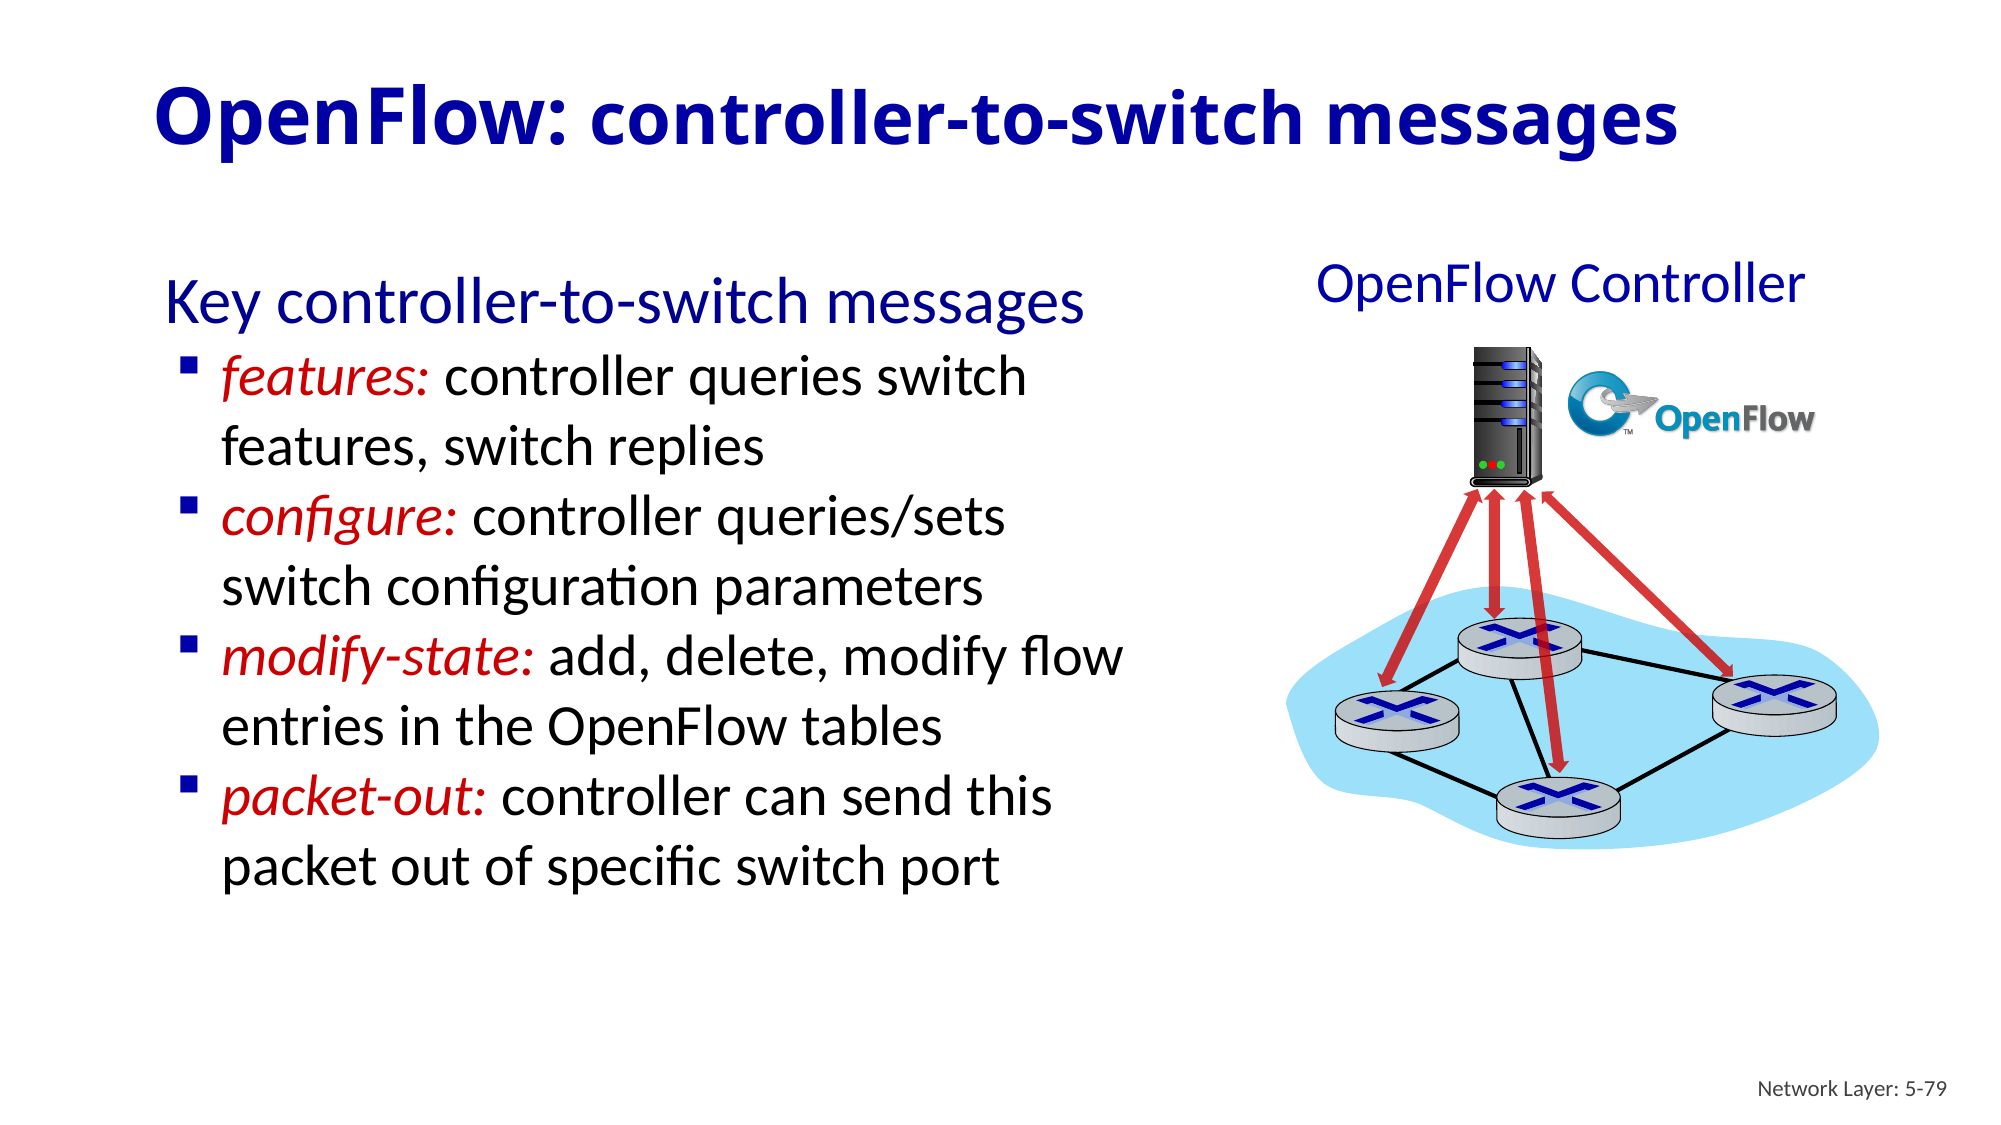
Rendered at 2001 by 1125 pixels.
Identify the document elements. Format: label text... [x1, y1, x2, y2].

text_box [1285, 237, 1880, 850]
slide_number Network Layer: 5-79 [1512, 1056, 1963, 1117]
text_box Key controller-to-switch messages features: controller queries switch features, switch replies configure: controller queries/sets switch configuration parameters modify-state: add, delete, modify flow entries in the OpenFlow tables packet-out: controller can send this packet out of specific switch port [150, 249, 1145, 905]
title OpenFlow: controller-to-switch messages [137, 45, 1863, 193]
